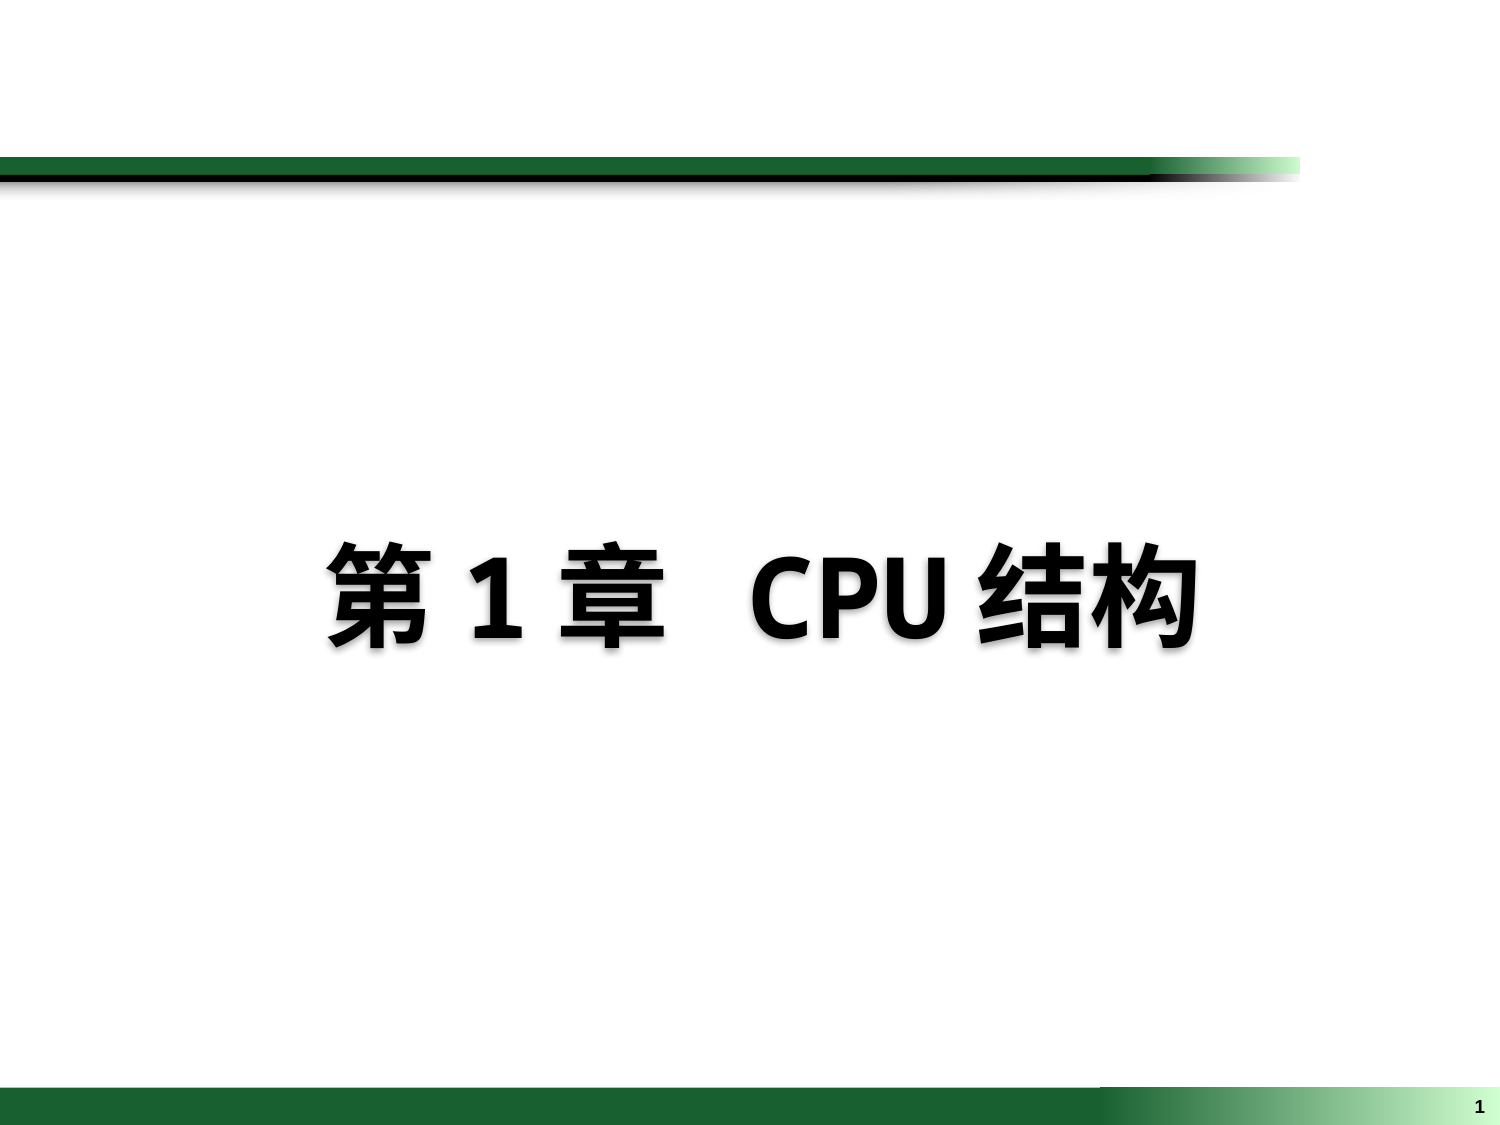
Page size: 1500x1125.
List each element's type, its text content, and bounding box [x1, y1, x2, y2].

text_box 第1章 CPU结构 [64, 491, 1460, 669]
slide_number 1 [1437, 1087, 1500, 1125]
picture [0, 174, 1313, 200]
